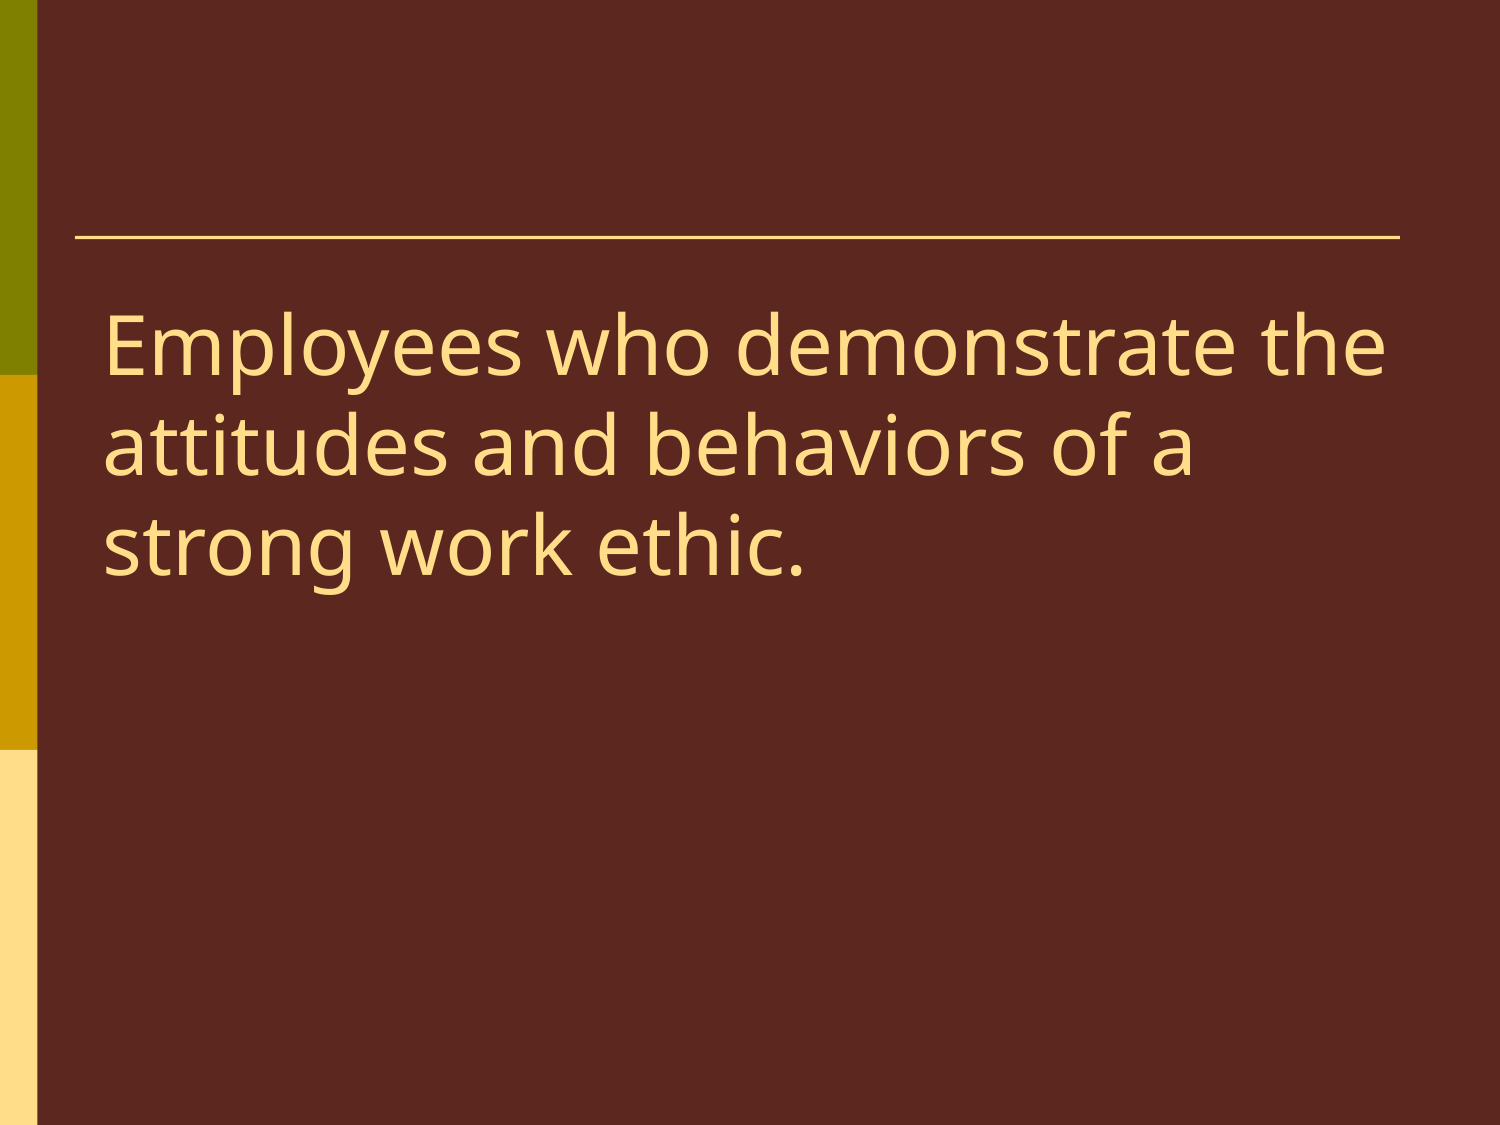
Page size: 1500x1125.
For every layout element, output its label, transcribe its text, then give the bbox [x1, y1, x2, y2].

title Employees who demonstrate the attitudes and behaviors of a strong work ethic. [87, 412, 1438, 600]
